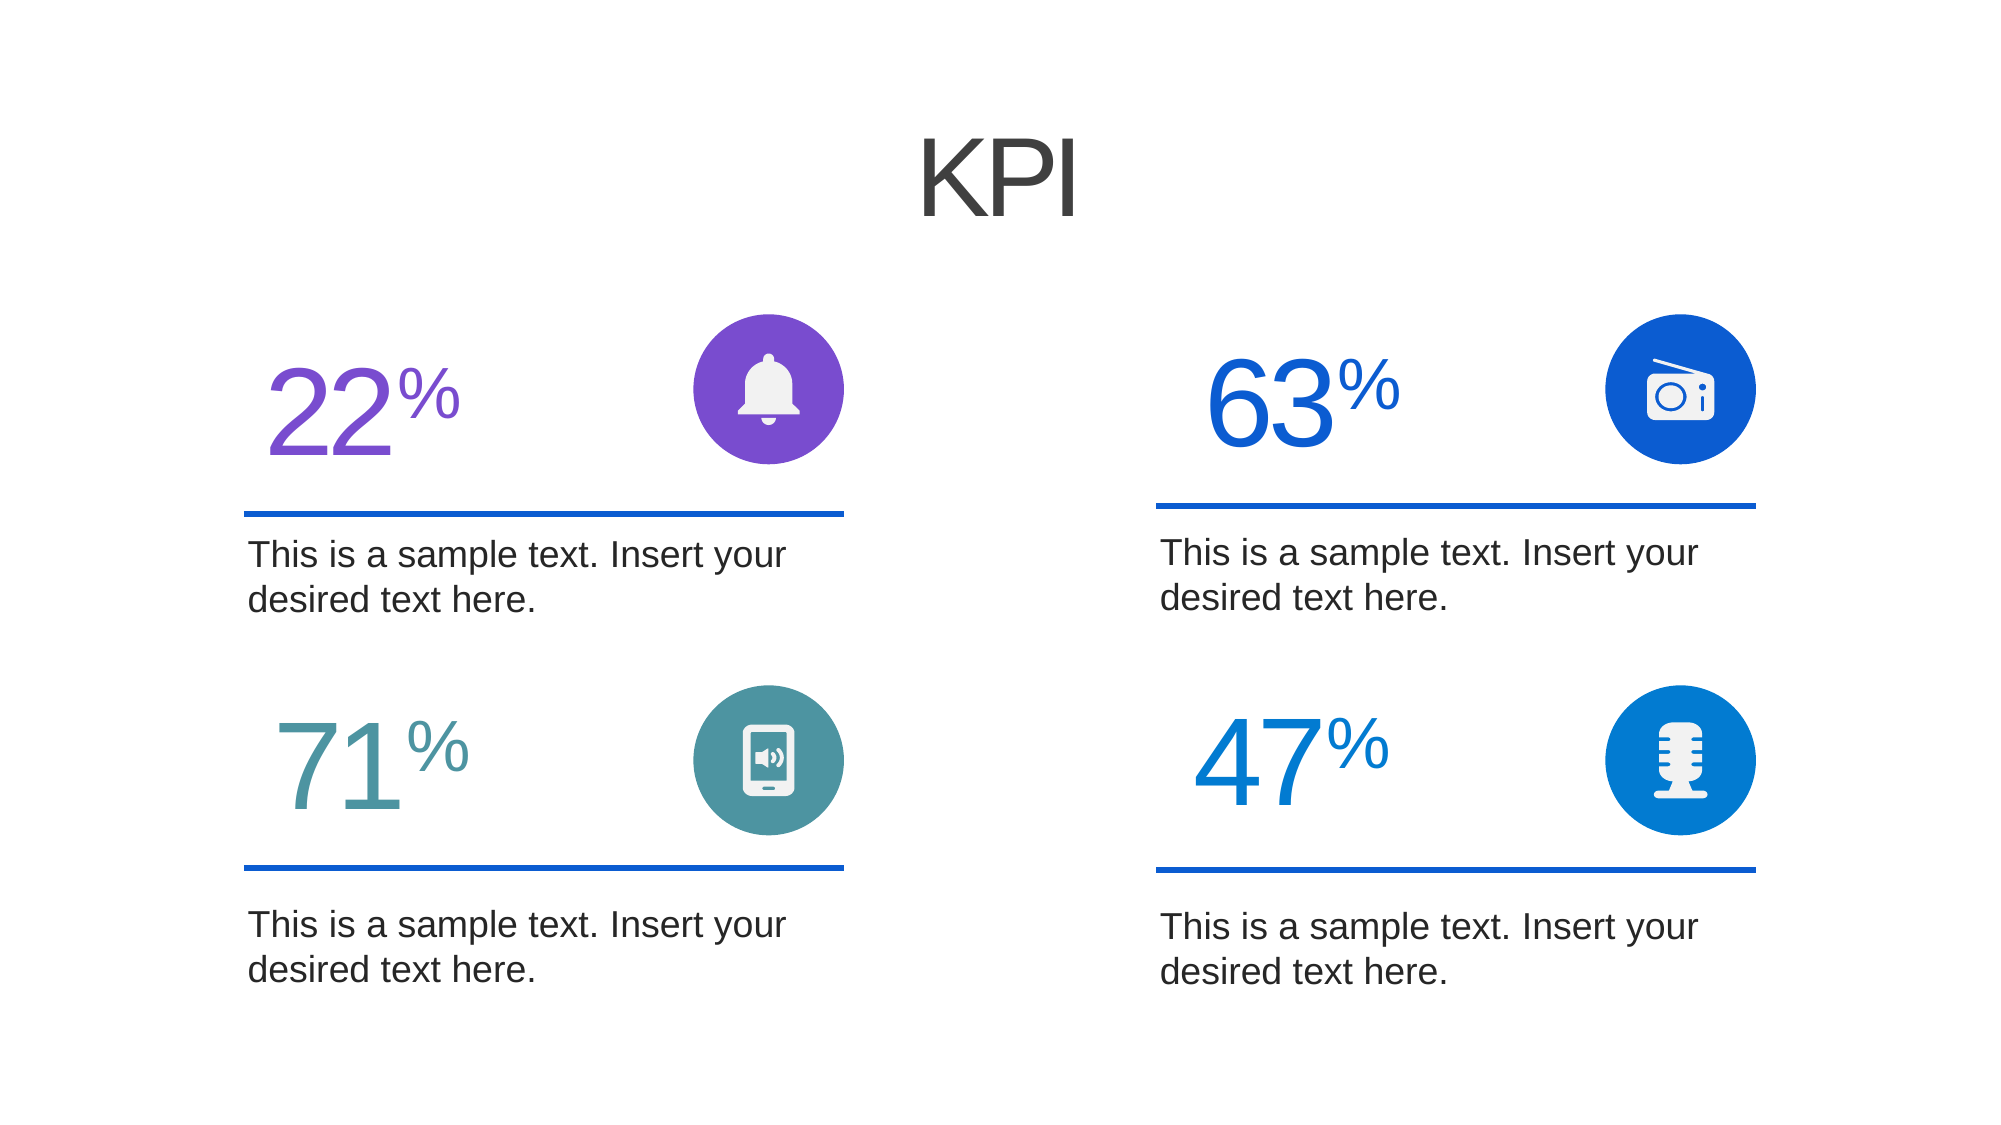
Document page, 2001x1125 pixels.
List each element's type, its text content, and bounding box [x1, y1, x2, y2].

text_box KPI [590, 103, 1410, 240]
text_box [232, 314, 1767, 1001]
